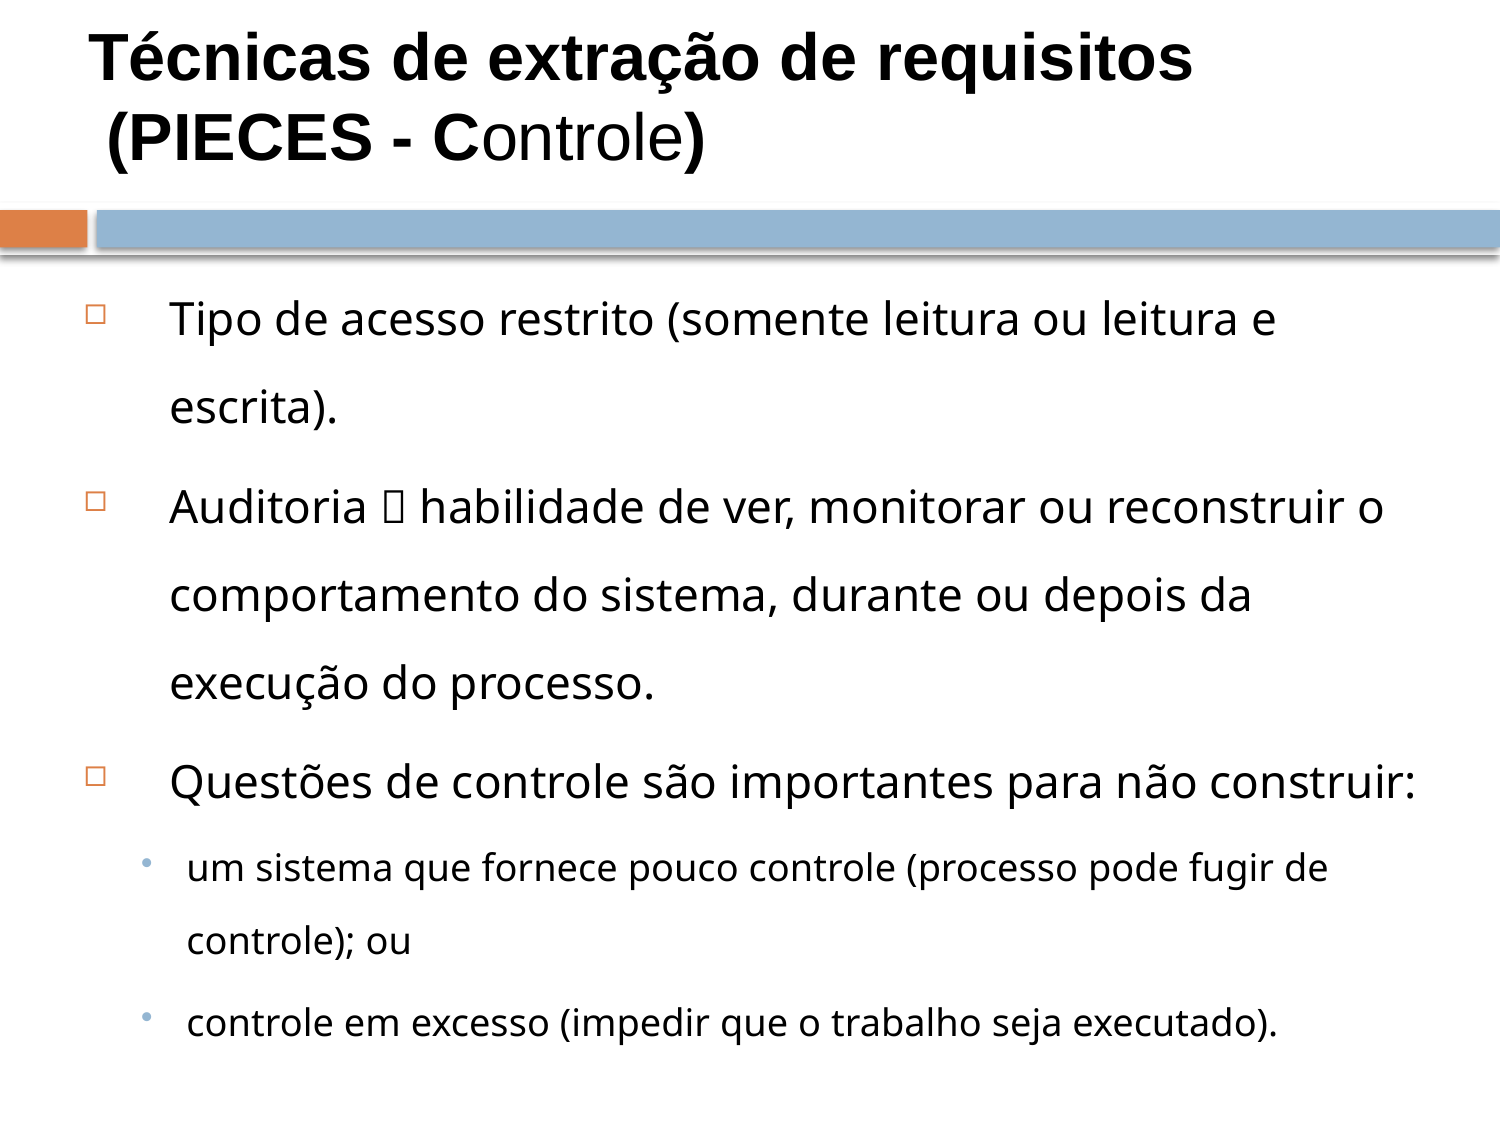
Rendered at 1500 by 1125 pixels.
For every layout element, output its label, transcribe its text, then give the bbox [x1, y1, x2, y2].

list Tipo de acesso restrito (somente leitura ou leitura e escrita). Auditoria  habilidade de ver, monitorar ou reconstruir o comportamento do sistema, durante ou depois da execução do processo. Questões de controle são importantes para não construir: um sistema que fornece pouco controle (processo pode fugir de controle); ou controle em excesso (impedir que o trabalho seja executado). [69, 249, 1438, 1075]
text_box Técnicas de extração de requisitos (PIECES - Controle) [73, 54, 1349, 182]
